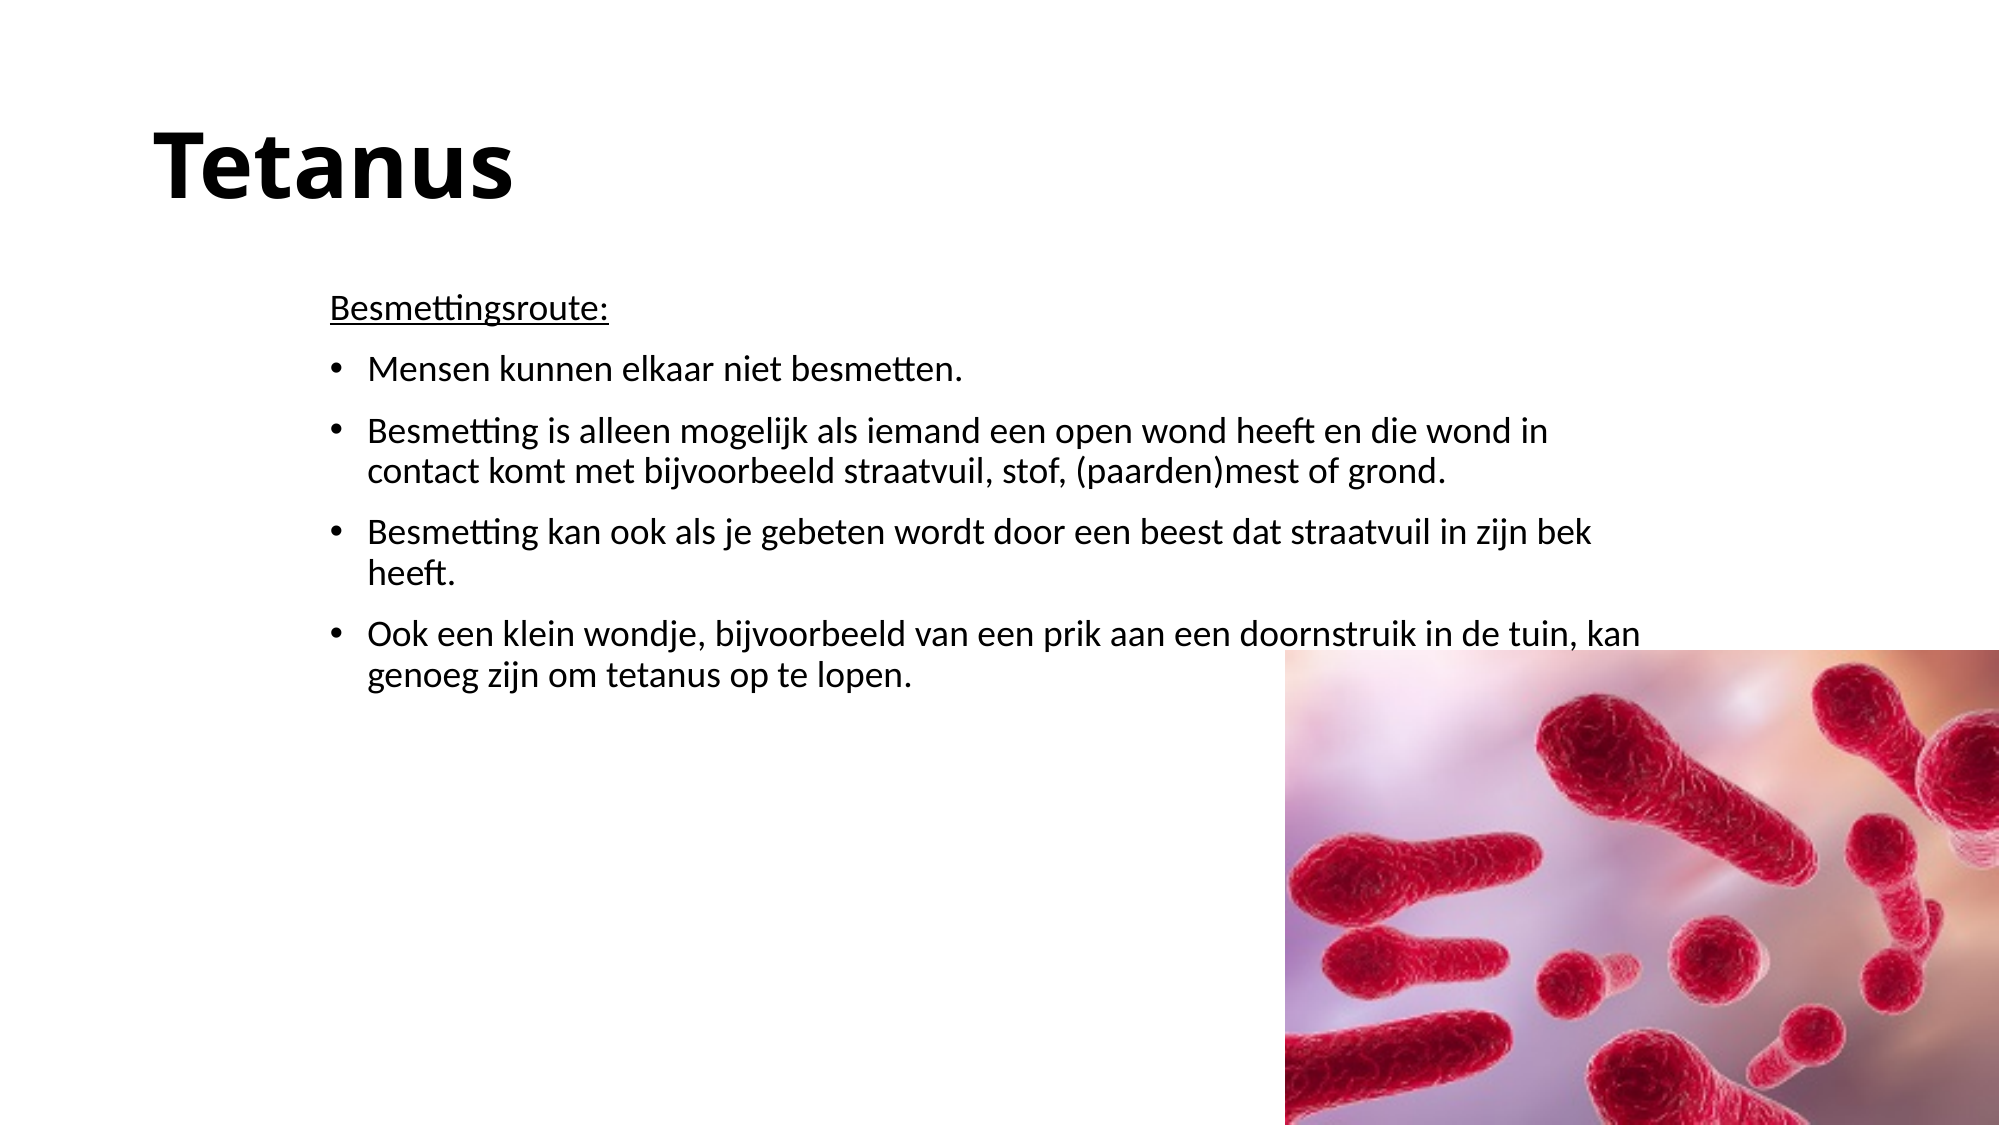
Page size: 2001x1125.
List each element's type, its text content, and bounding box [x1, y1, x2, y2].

picture [1285, 649, 1999, 1125]
title Tetanus [137, 59, 1863, 278]
list Besmettingsroute: Mensen kunnen elkaar niet besmetten. Besmetting is alleen mogelijk als iemand een open wond heeft en die wond in contact komt met bijvoorbeeld straatvuil, stof, (paarden)mest of grond. Besmetting kan ook als je gebeten wordt door een beest dat straatvuil in zijn bek heeft. Ook een klein wondje, bijvoorbeeld van een prik aan een doornstruik in de tuin, kan genoeg zijn om tetanus op te lopen. [314, 219, 1665, 1052]
